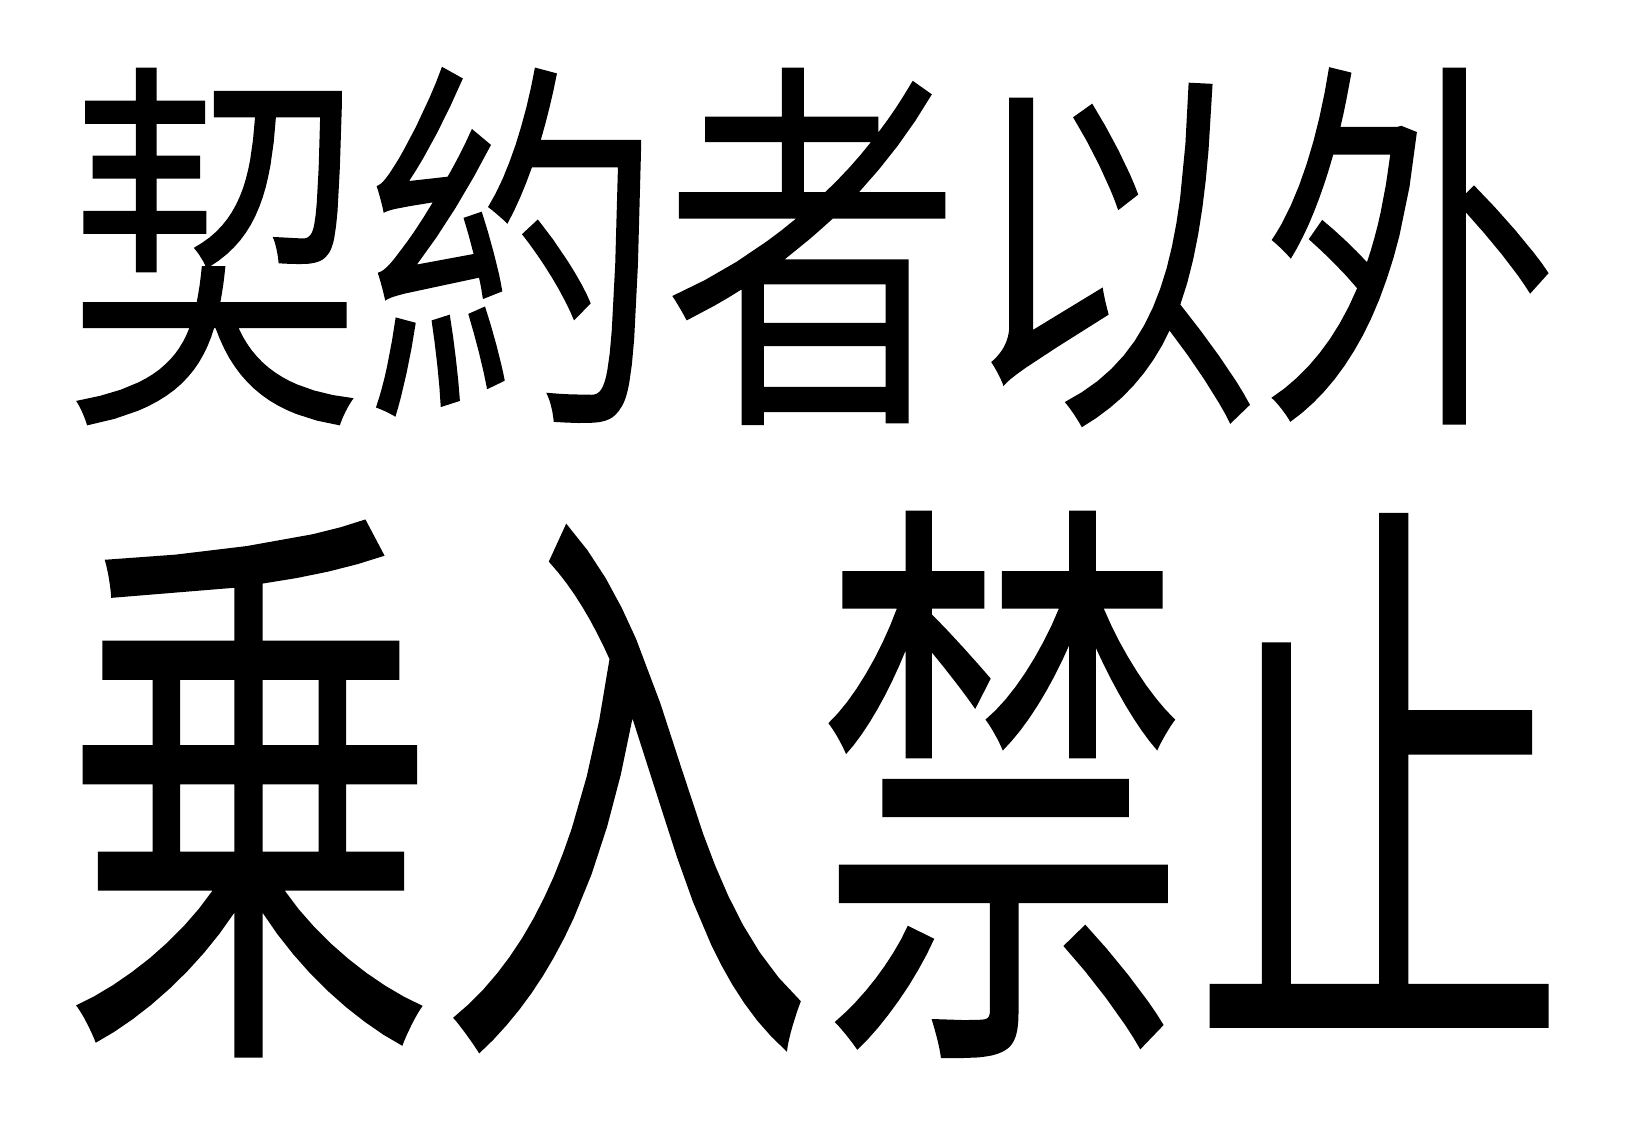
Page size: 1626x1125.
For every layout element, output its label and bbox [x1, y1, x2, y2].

text_box [75, 66, 1549, 1059]
